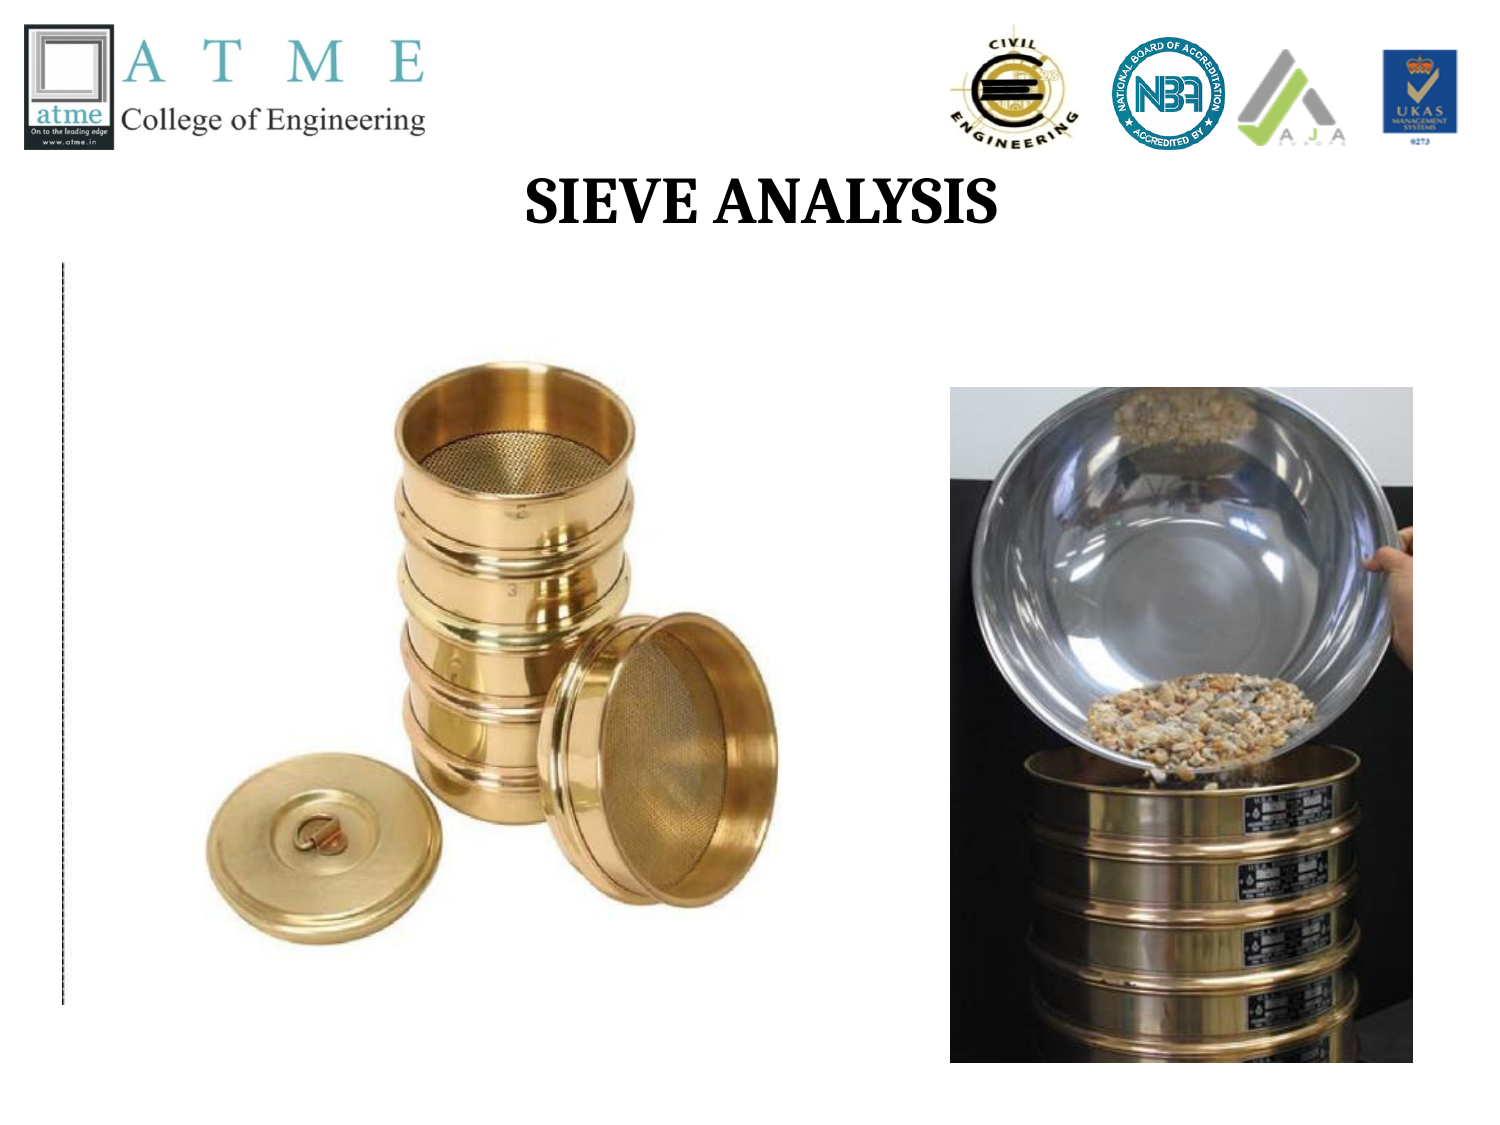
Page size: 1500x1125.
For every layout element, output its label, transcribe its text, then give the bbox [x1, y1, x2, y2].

picture [1237, 49, 1458, 146]
picture [950, 24, 1080, 149]
picture [1112, 37, 1213, 149]
picture [949, 387, 1413, 1063]
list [62, 262, 806, 1006]
picture [24, 24, 425, 150]
picture [1187, 109, 1225, 149]
picture [1179, 37, 1225, 79]
text_box SIEVE ANALYSIS [124, 149, 1400, 245]
picture [1209, 103, 1218, 120]
